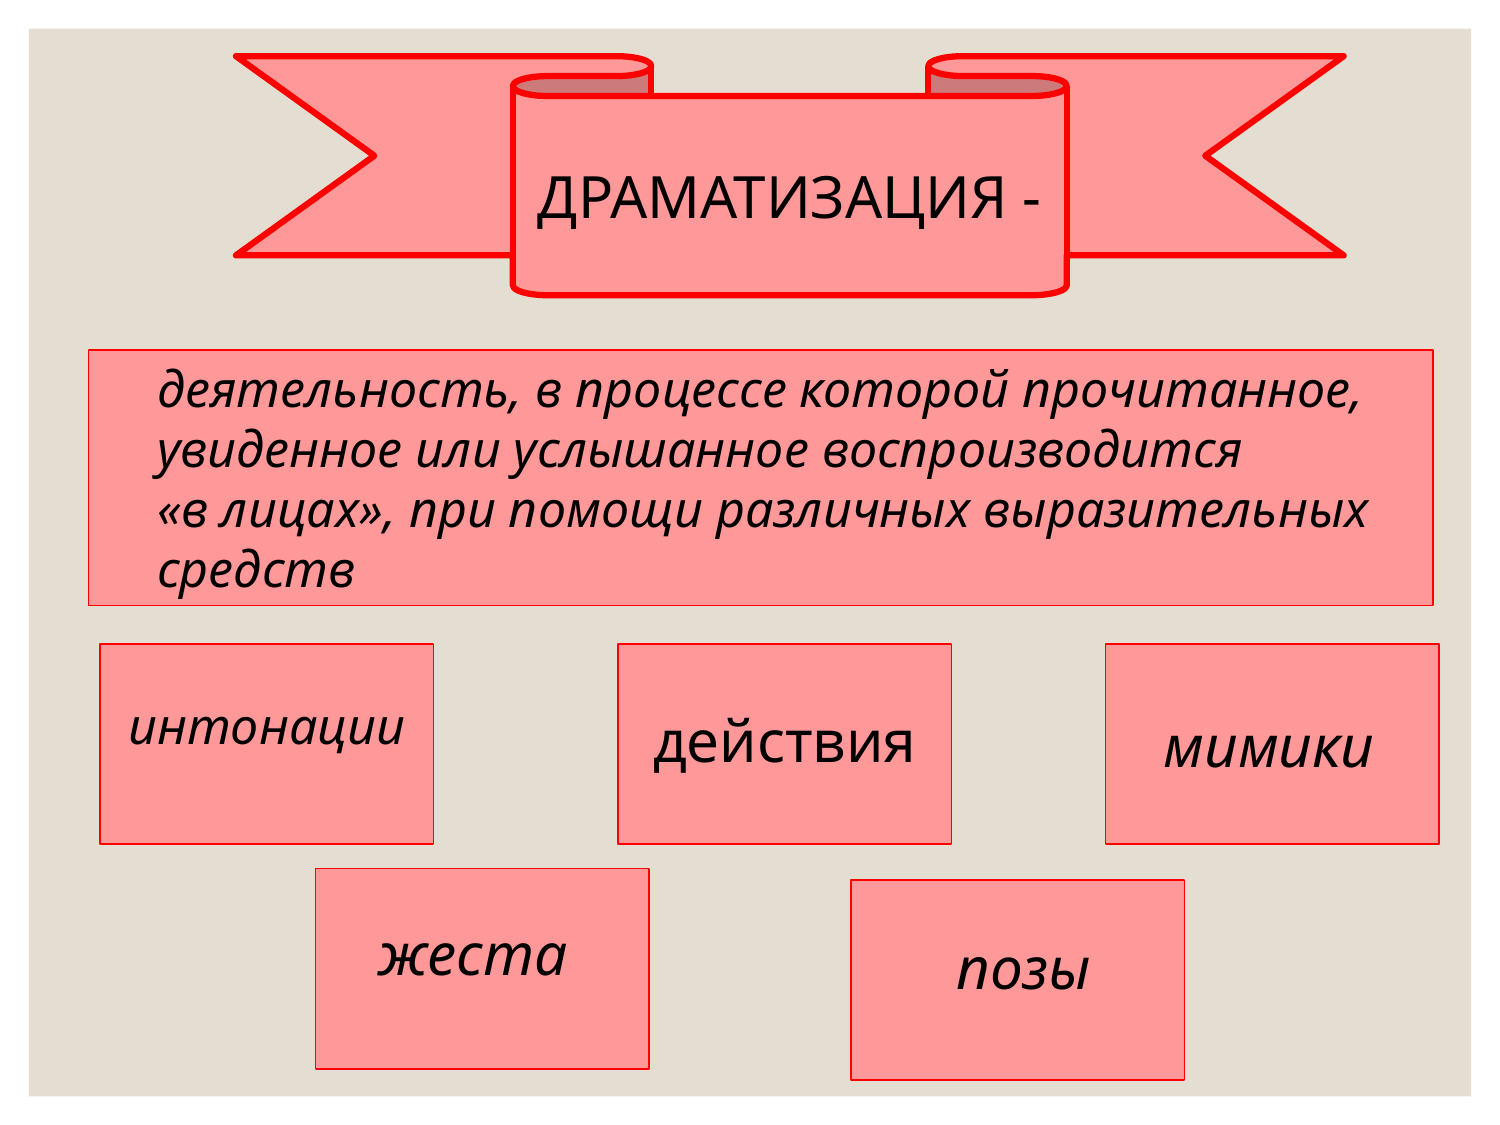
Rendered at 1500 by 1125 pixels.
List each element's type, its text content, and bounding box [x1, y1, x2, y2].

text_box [1105, 644, 1439, 844]
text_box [618, 644, 952, 844]
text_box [88, 350, 1433, 606]
text_box ДРАМАТИЗАЦИЯ - [234, 55, 1345, 297]
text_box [315, 868, 649, 1069]
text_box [100, 644, 434, 844]
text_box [851, 880, 1185, 1080]
